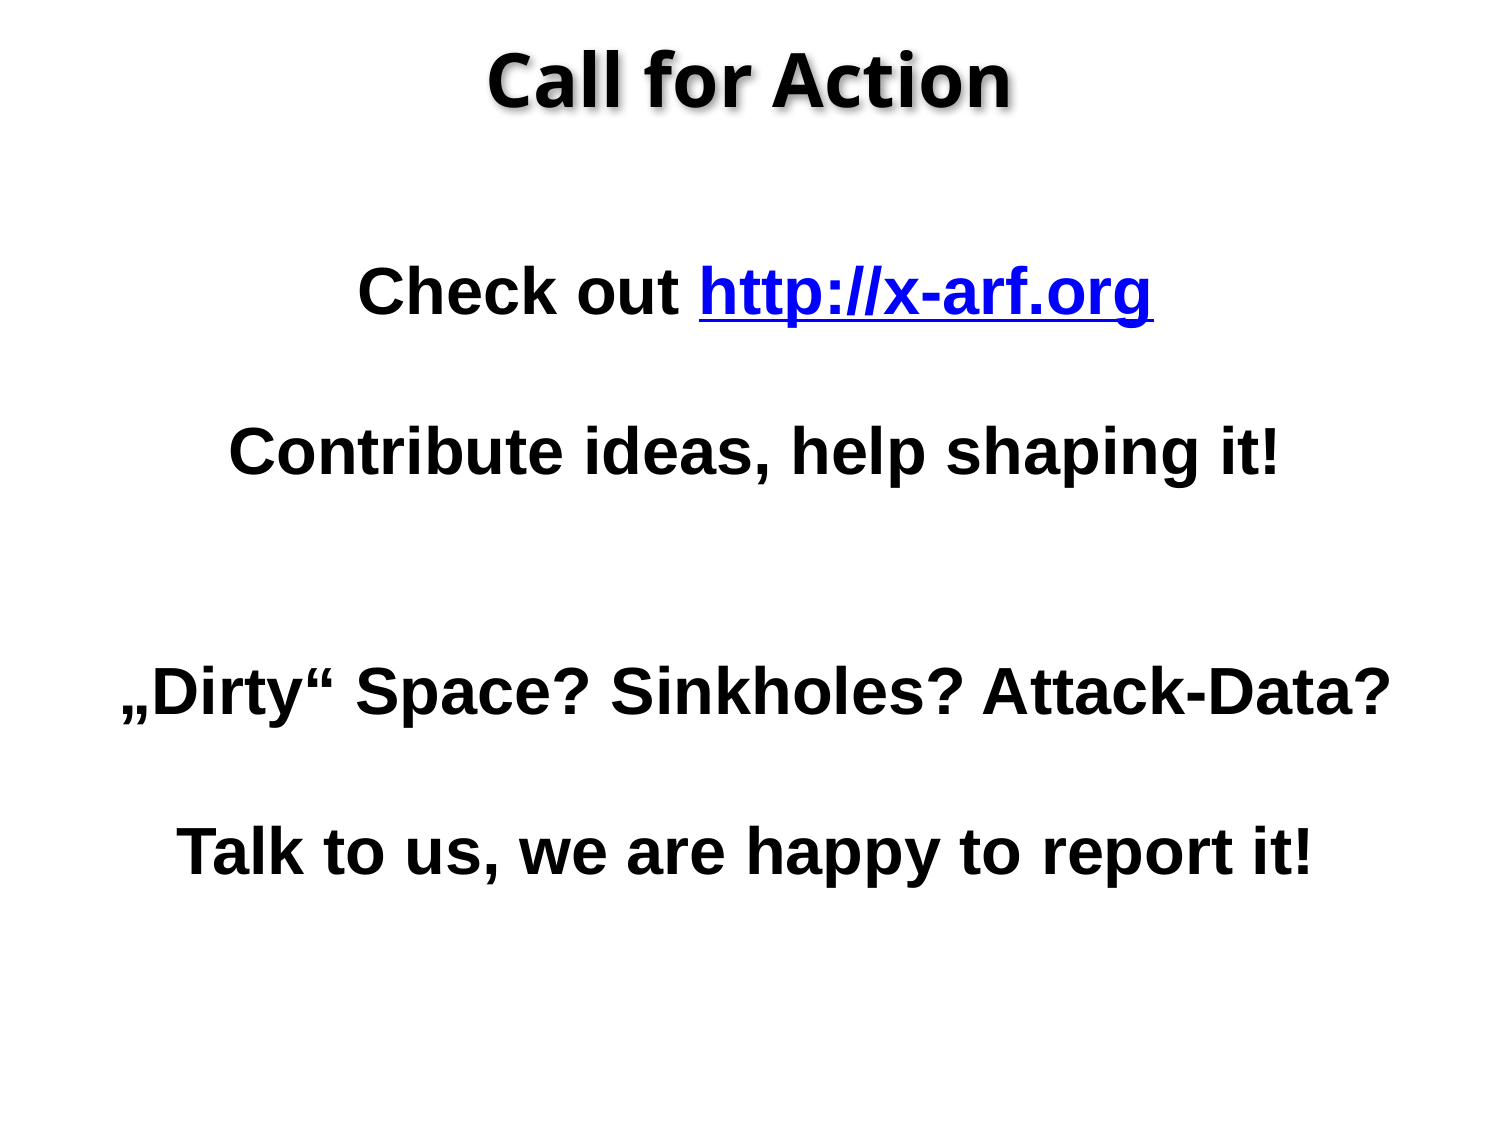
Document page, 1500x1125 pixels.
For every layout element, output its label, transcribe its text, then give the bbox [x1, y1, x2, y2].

text_box Check out http://x-arf.org Contribute ideas, help shaping it! „Dirty“ Space? Sinkholes? Attack-Data? Talk to us, we are happy to report it! [29, 160, 1483, 1016]
text_box Call for Action [0, 30, 1500, 125]
